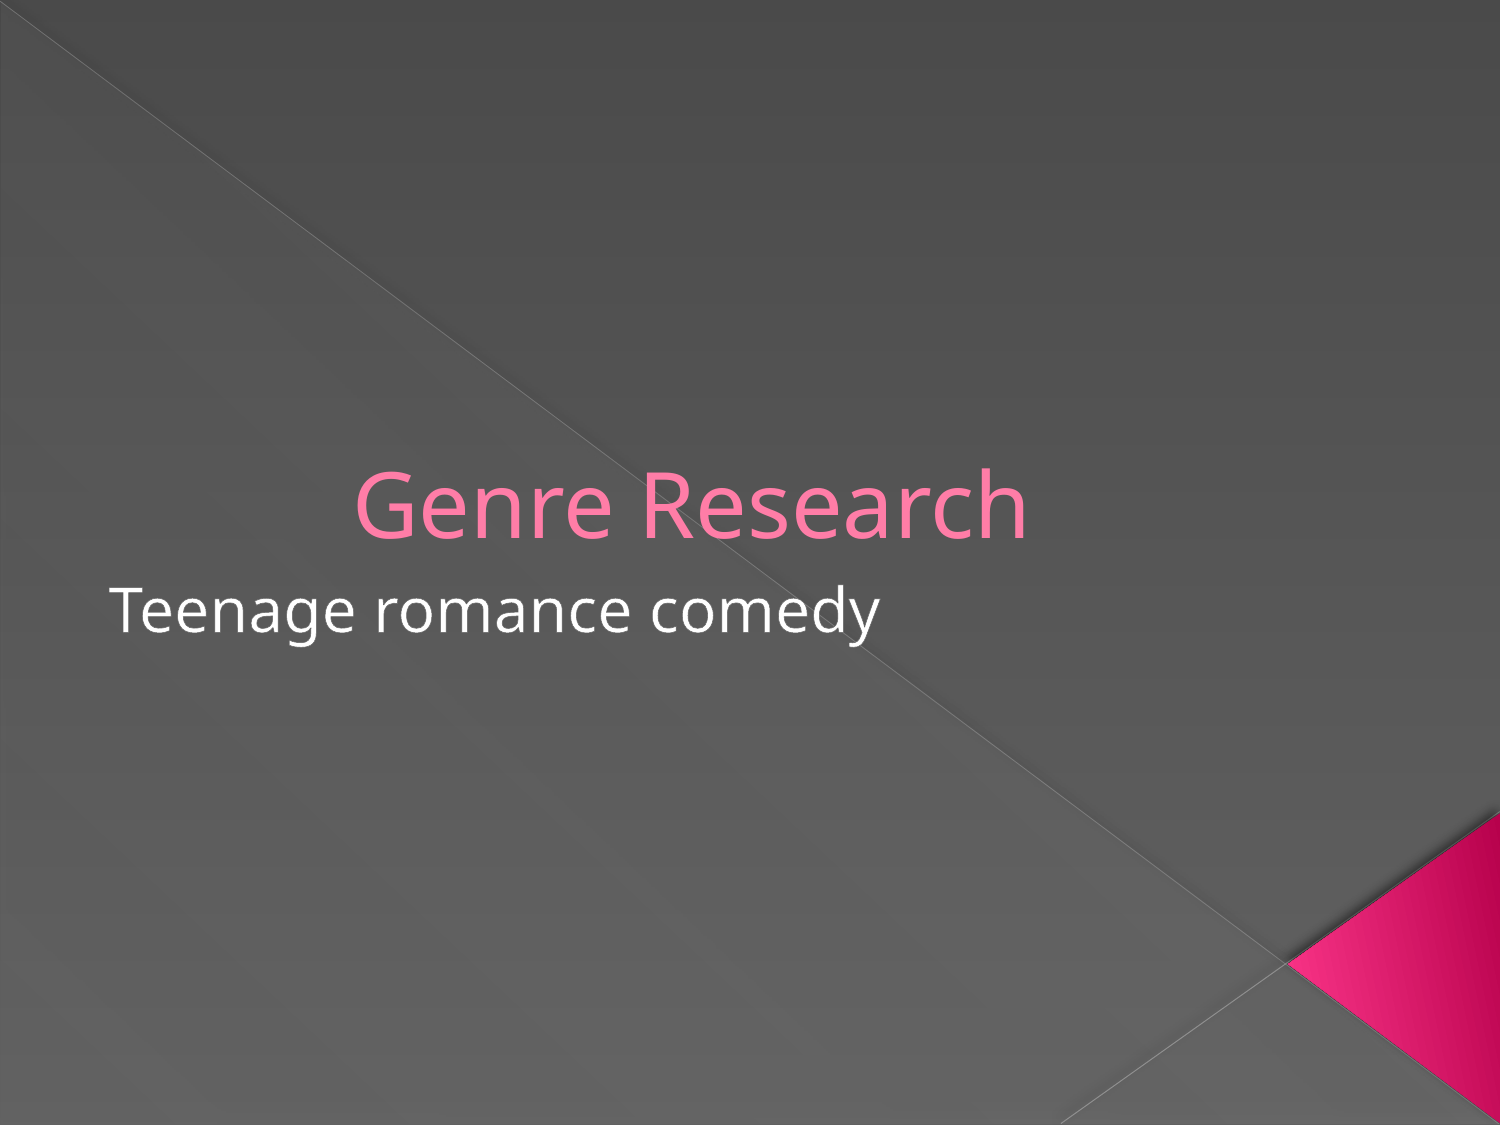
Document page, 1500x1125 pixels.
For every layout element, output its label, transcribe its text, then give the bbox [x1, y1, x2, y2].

title Genre Research [257, 93, 1096, 562]
subtitle Teenage romance comedy [93, 562, 1417, 850]
